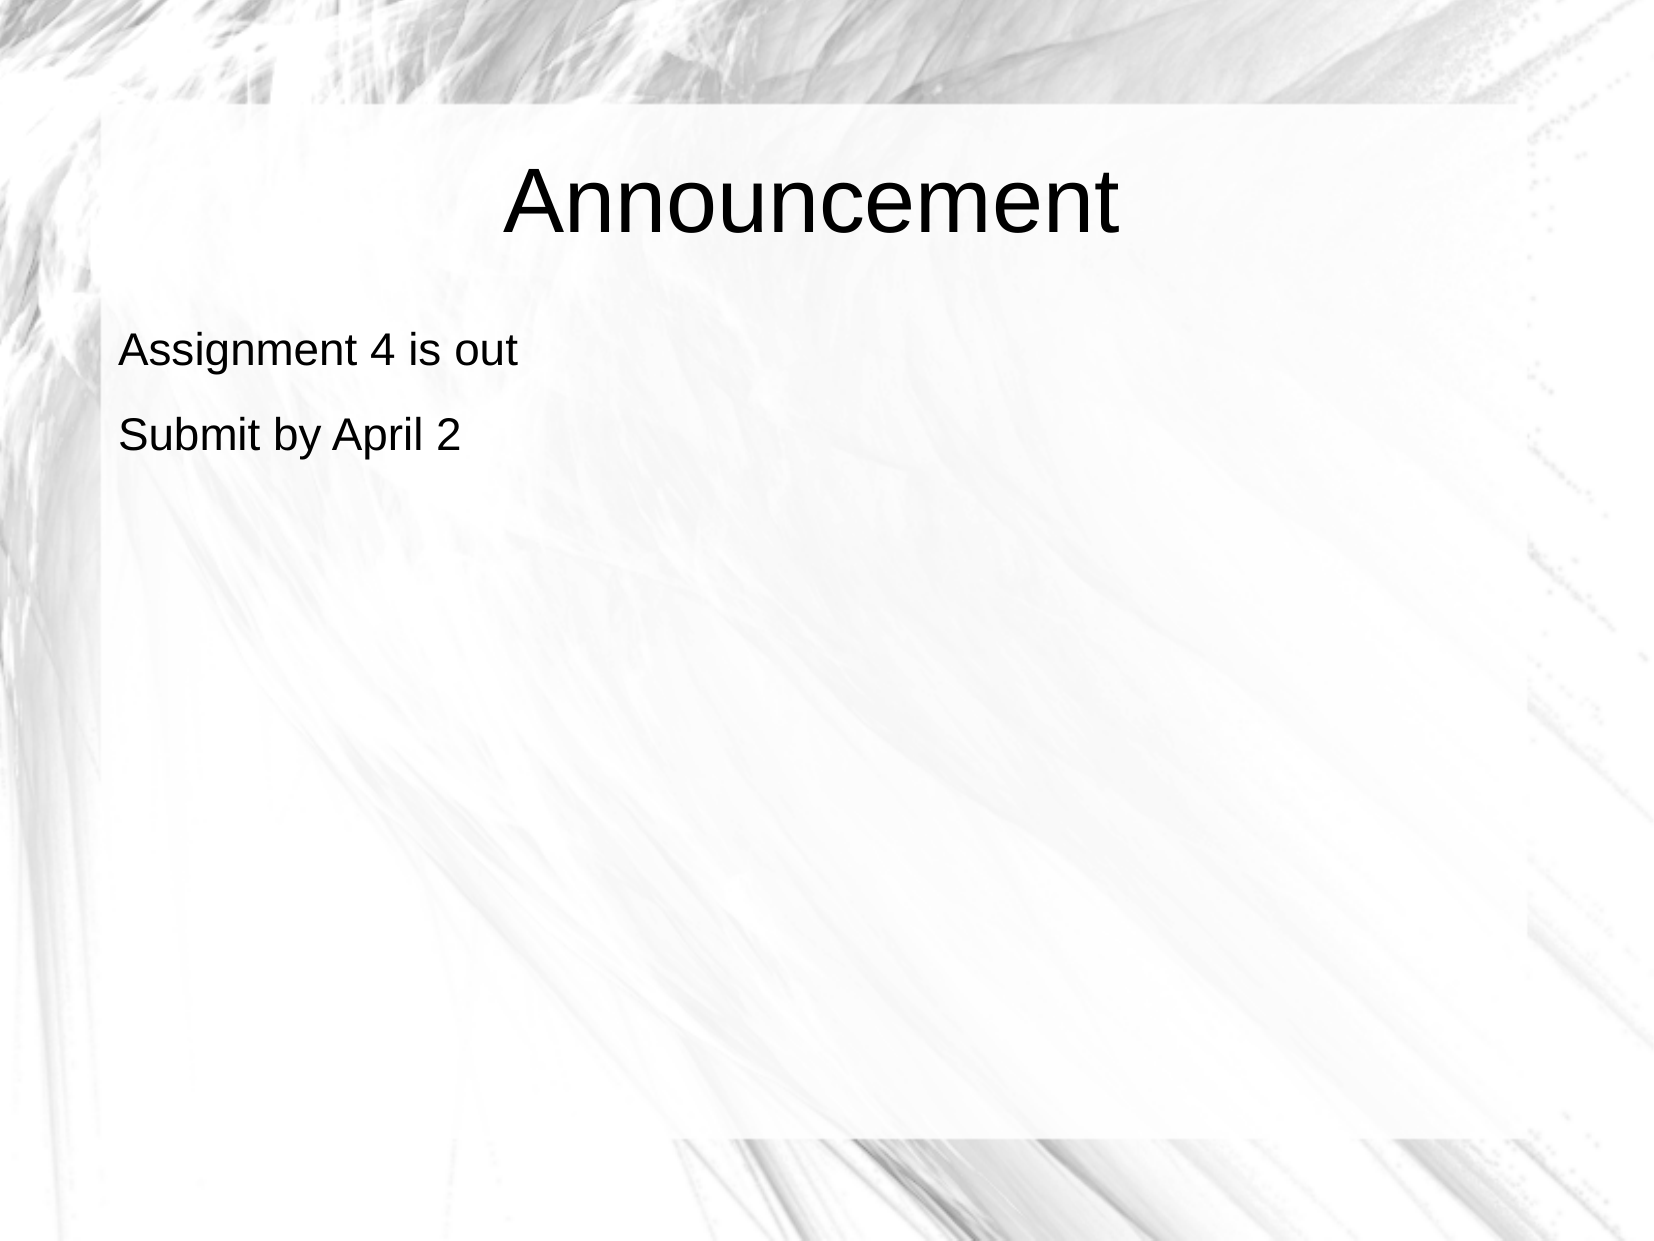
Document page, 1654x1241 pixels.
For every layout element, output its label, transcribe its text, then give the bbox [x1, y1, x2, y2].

picture [0, 0, 1654, 1241]
title Announcement [118, 112, 1506, 281]
list Assignment 4 is out Submit by April 2 [118, 319, 1571, 1102]
